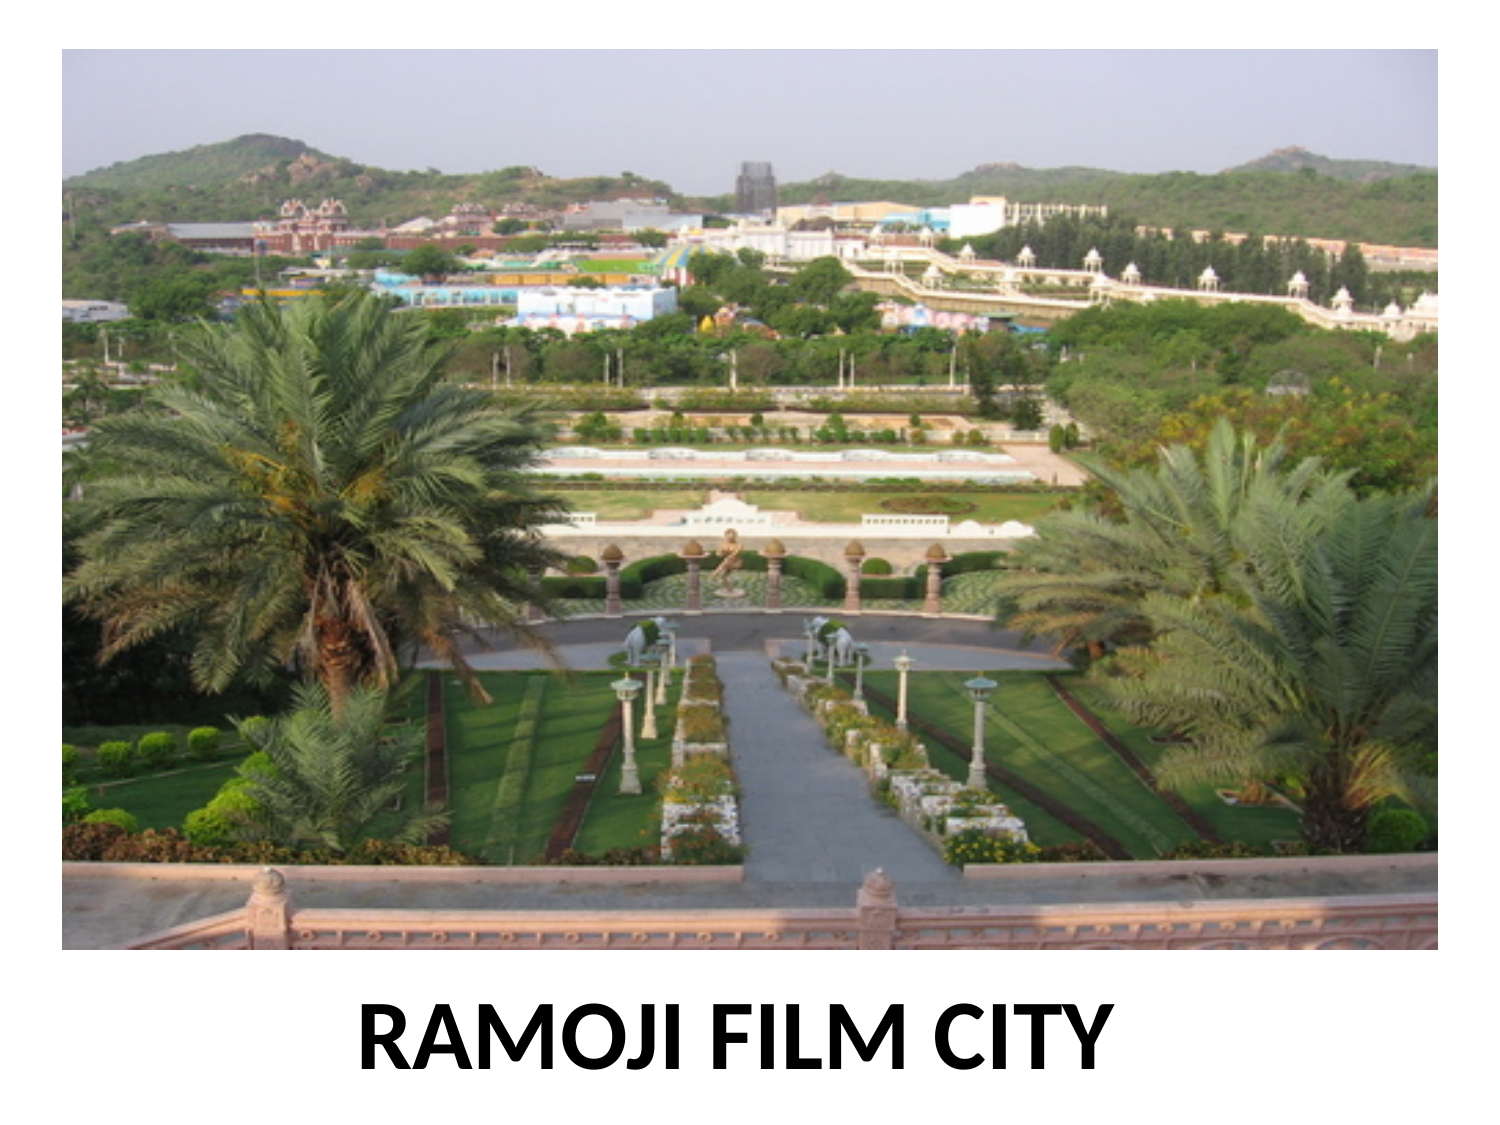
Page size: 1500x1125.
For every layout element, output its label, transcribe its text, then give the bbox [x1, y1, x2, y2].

text_box RAMOJI FILM CITY [341, 962, 1131, 1098]
picture [62, 49, 1438, 951]
